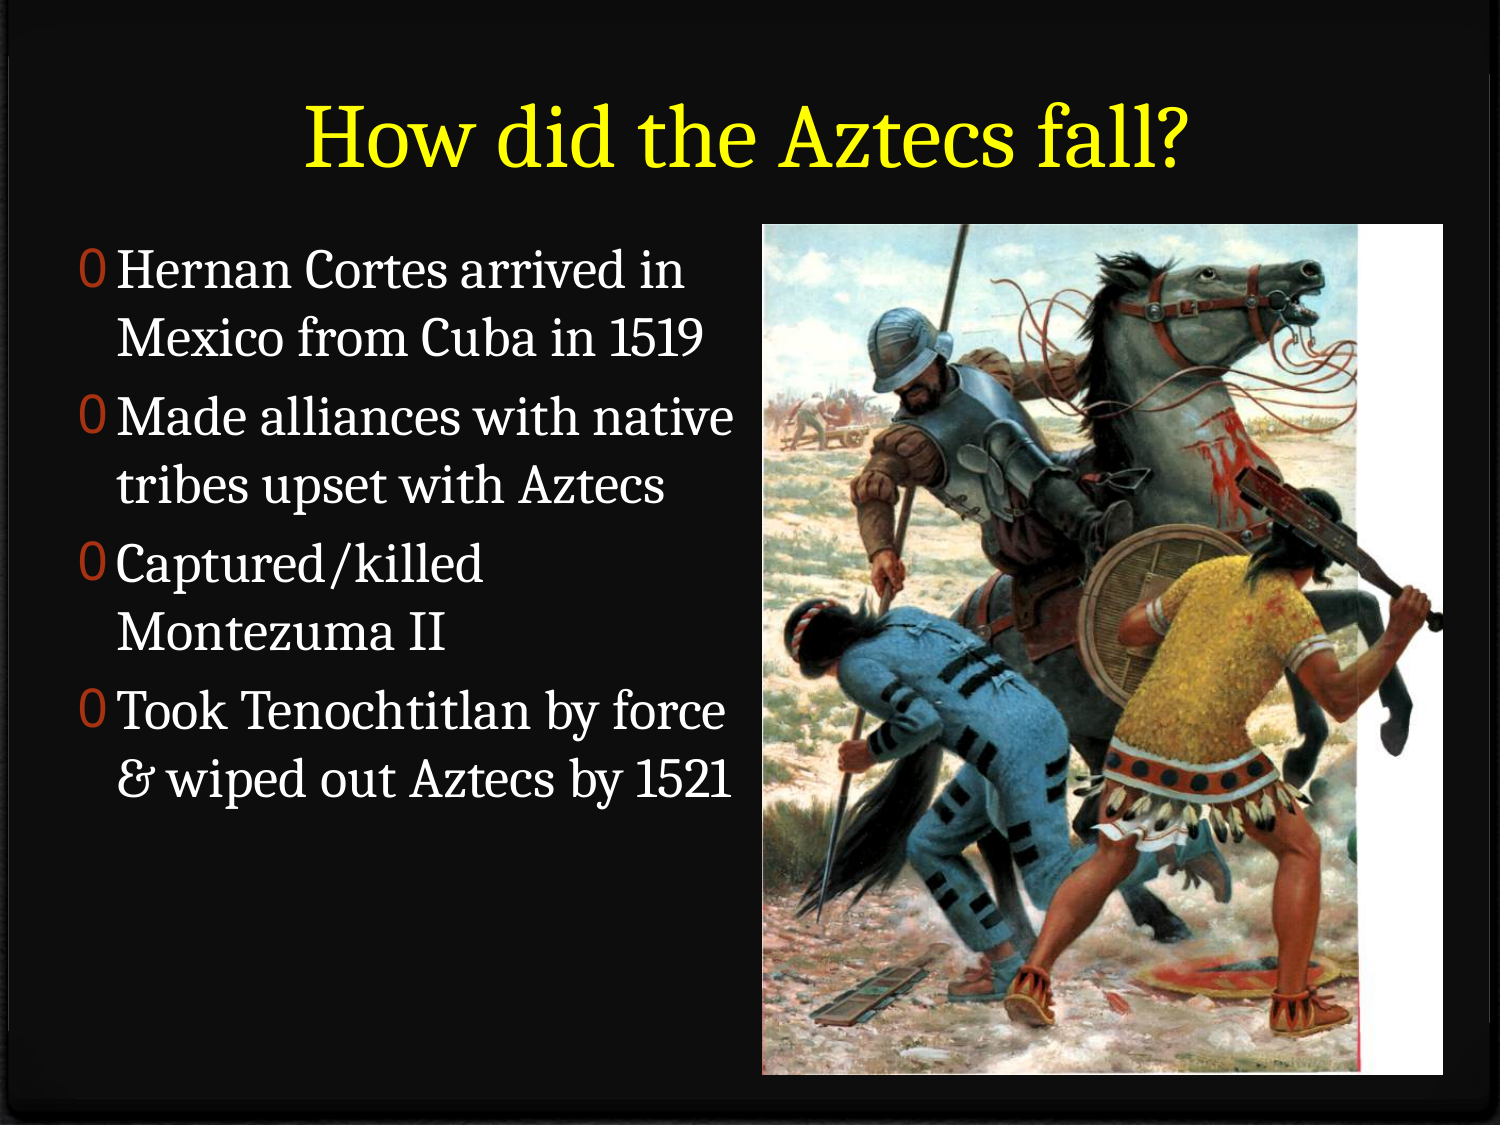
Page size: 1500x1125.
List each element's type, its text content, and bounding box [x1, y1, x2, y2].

picture [0, 0, 1500, 1125]
title How did the Aztecs fall? [90, 12, 1410, 250]
list Hernan Cortes arrived in Mexico from Cuba in 1519 Made alliances with native tribes upset with Aztecs Captured/killed Montezuma II Took Tenochtitlan by force & wiped out Aztecs by 1521 [62, 224, 750, 938]
